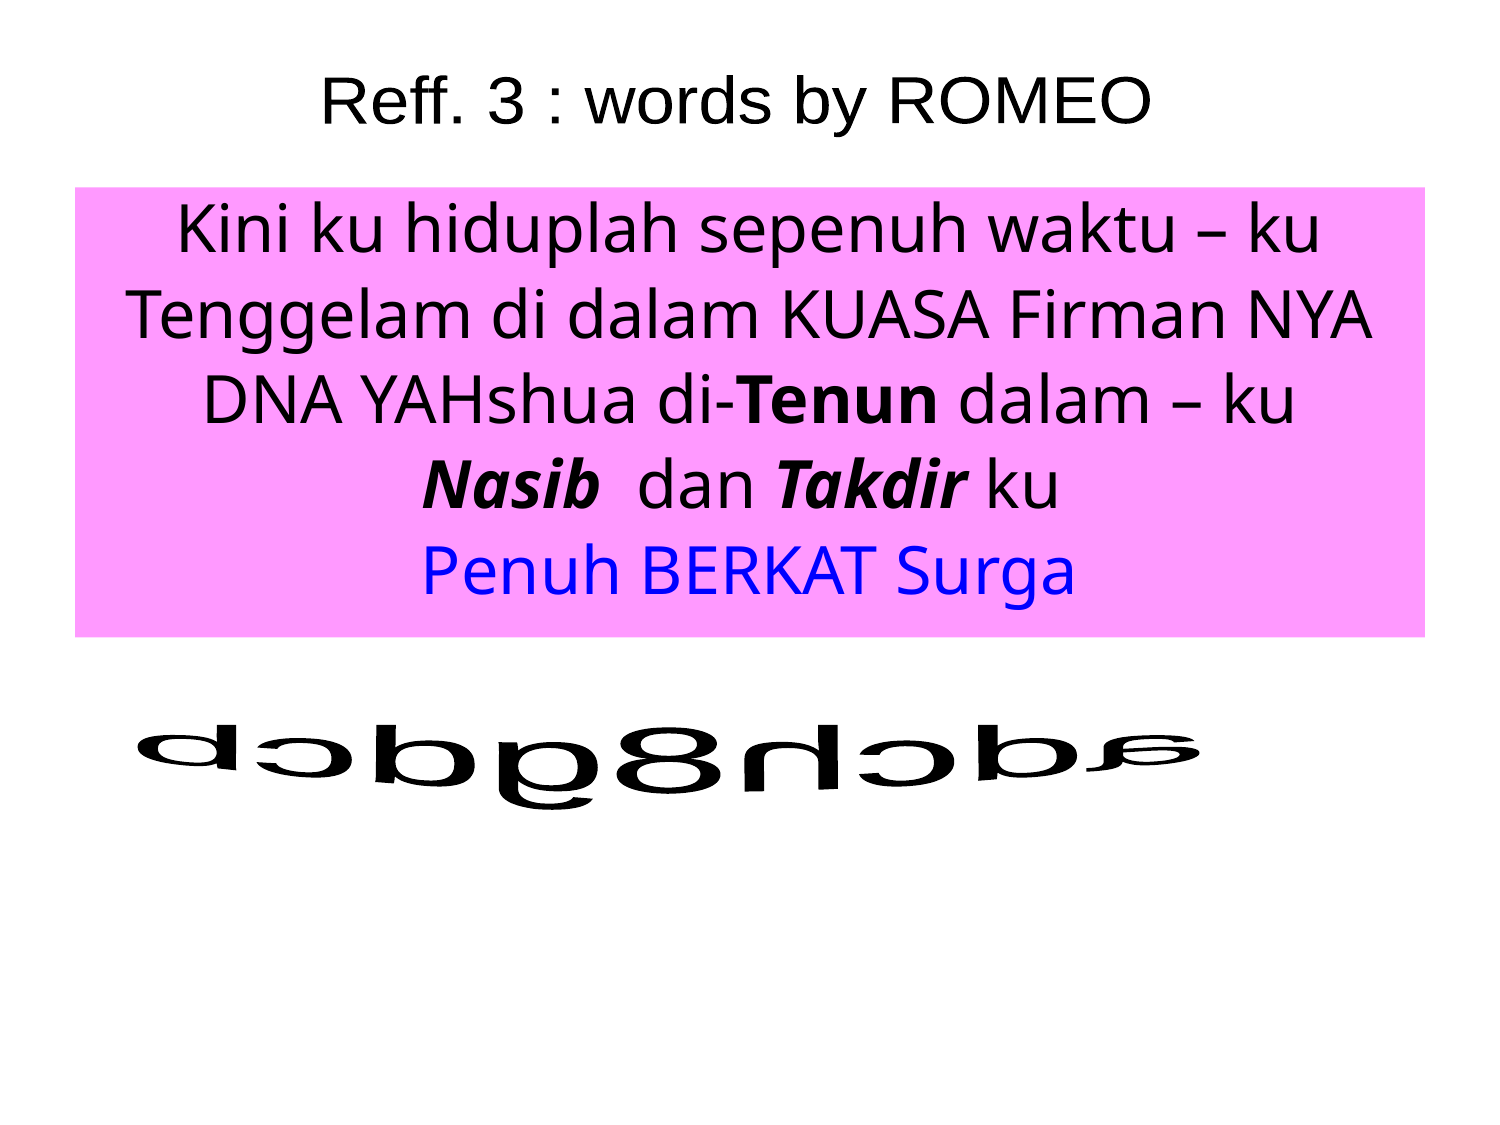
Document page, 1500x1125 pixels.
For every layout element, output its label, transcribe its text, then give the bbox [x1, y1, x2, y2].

list Kini ku hiduplah sepenuh waktu – ku Tenggelam di dalam KUASA Firman NYA DNA YAHshua di-Tenun dalam – ku Nasib dan Takdir ku Penuh BERKAT Surga [75, 187, 1425, 638]
